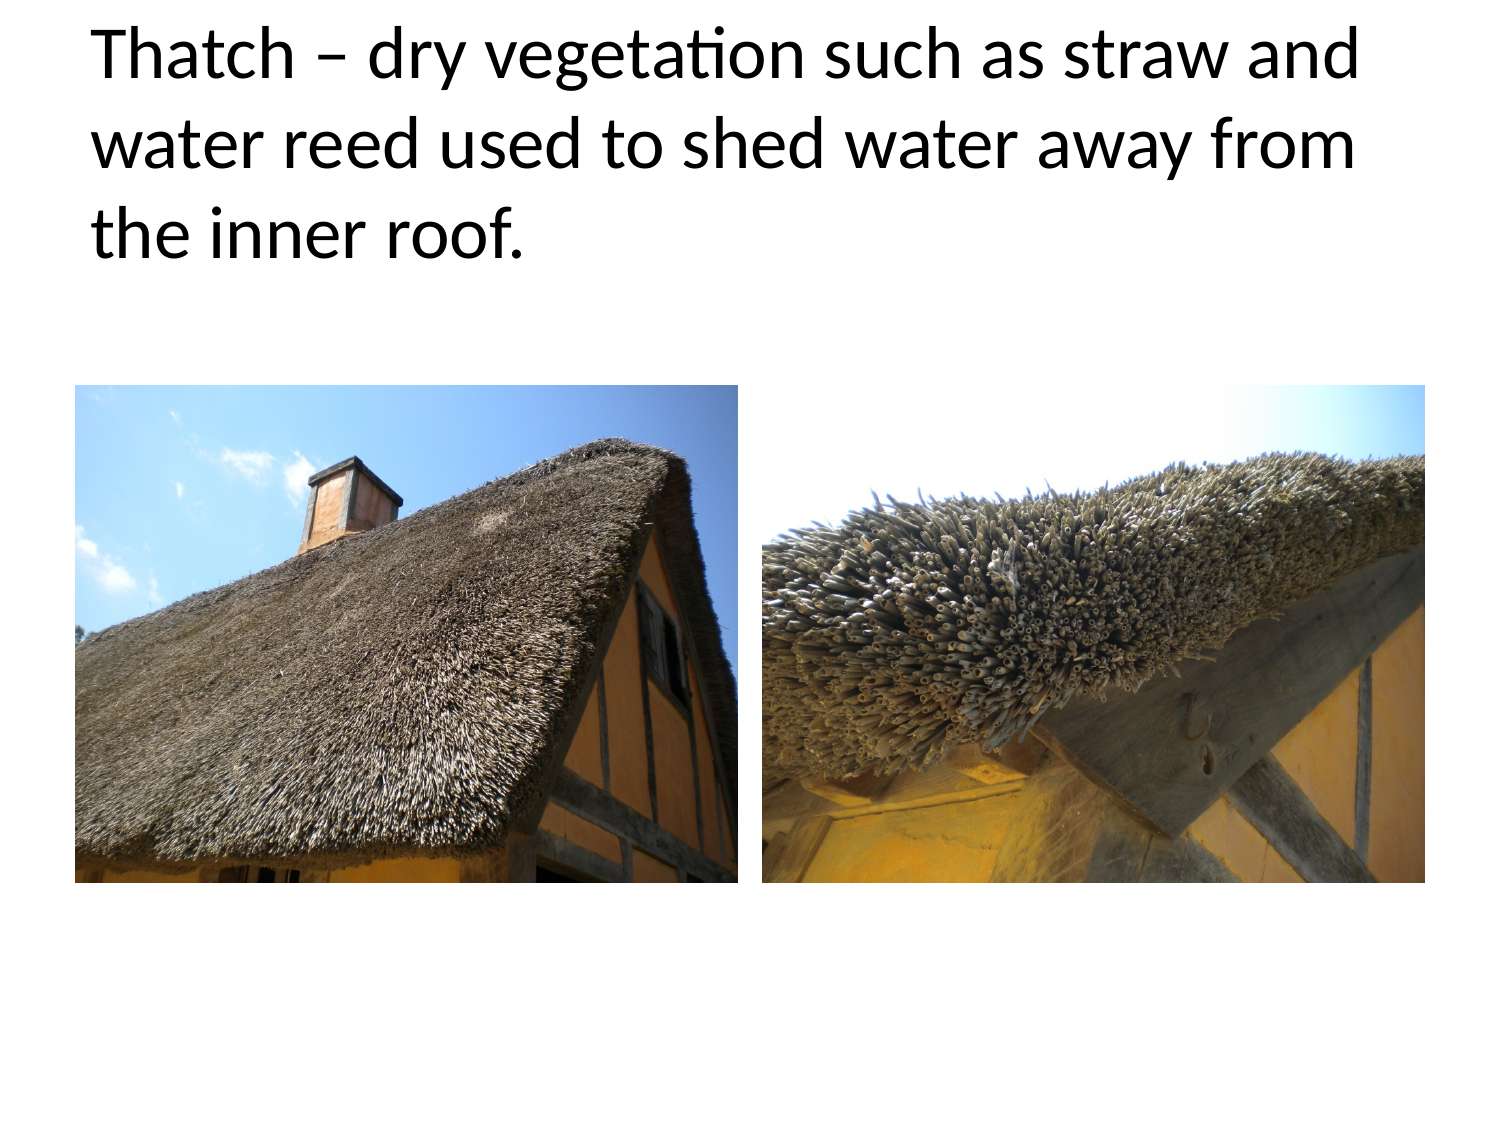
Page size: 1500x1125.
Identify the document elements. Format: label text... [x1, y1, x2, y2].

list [74, 384, 738, 883]
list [762, 384, 1426, 883]
title Thatch – dry vegetation such as straw and water reed used to shed water away from the inner roof. [75, 45, 1425, 233]
